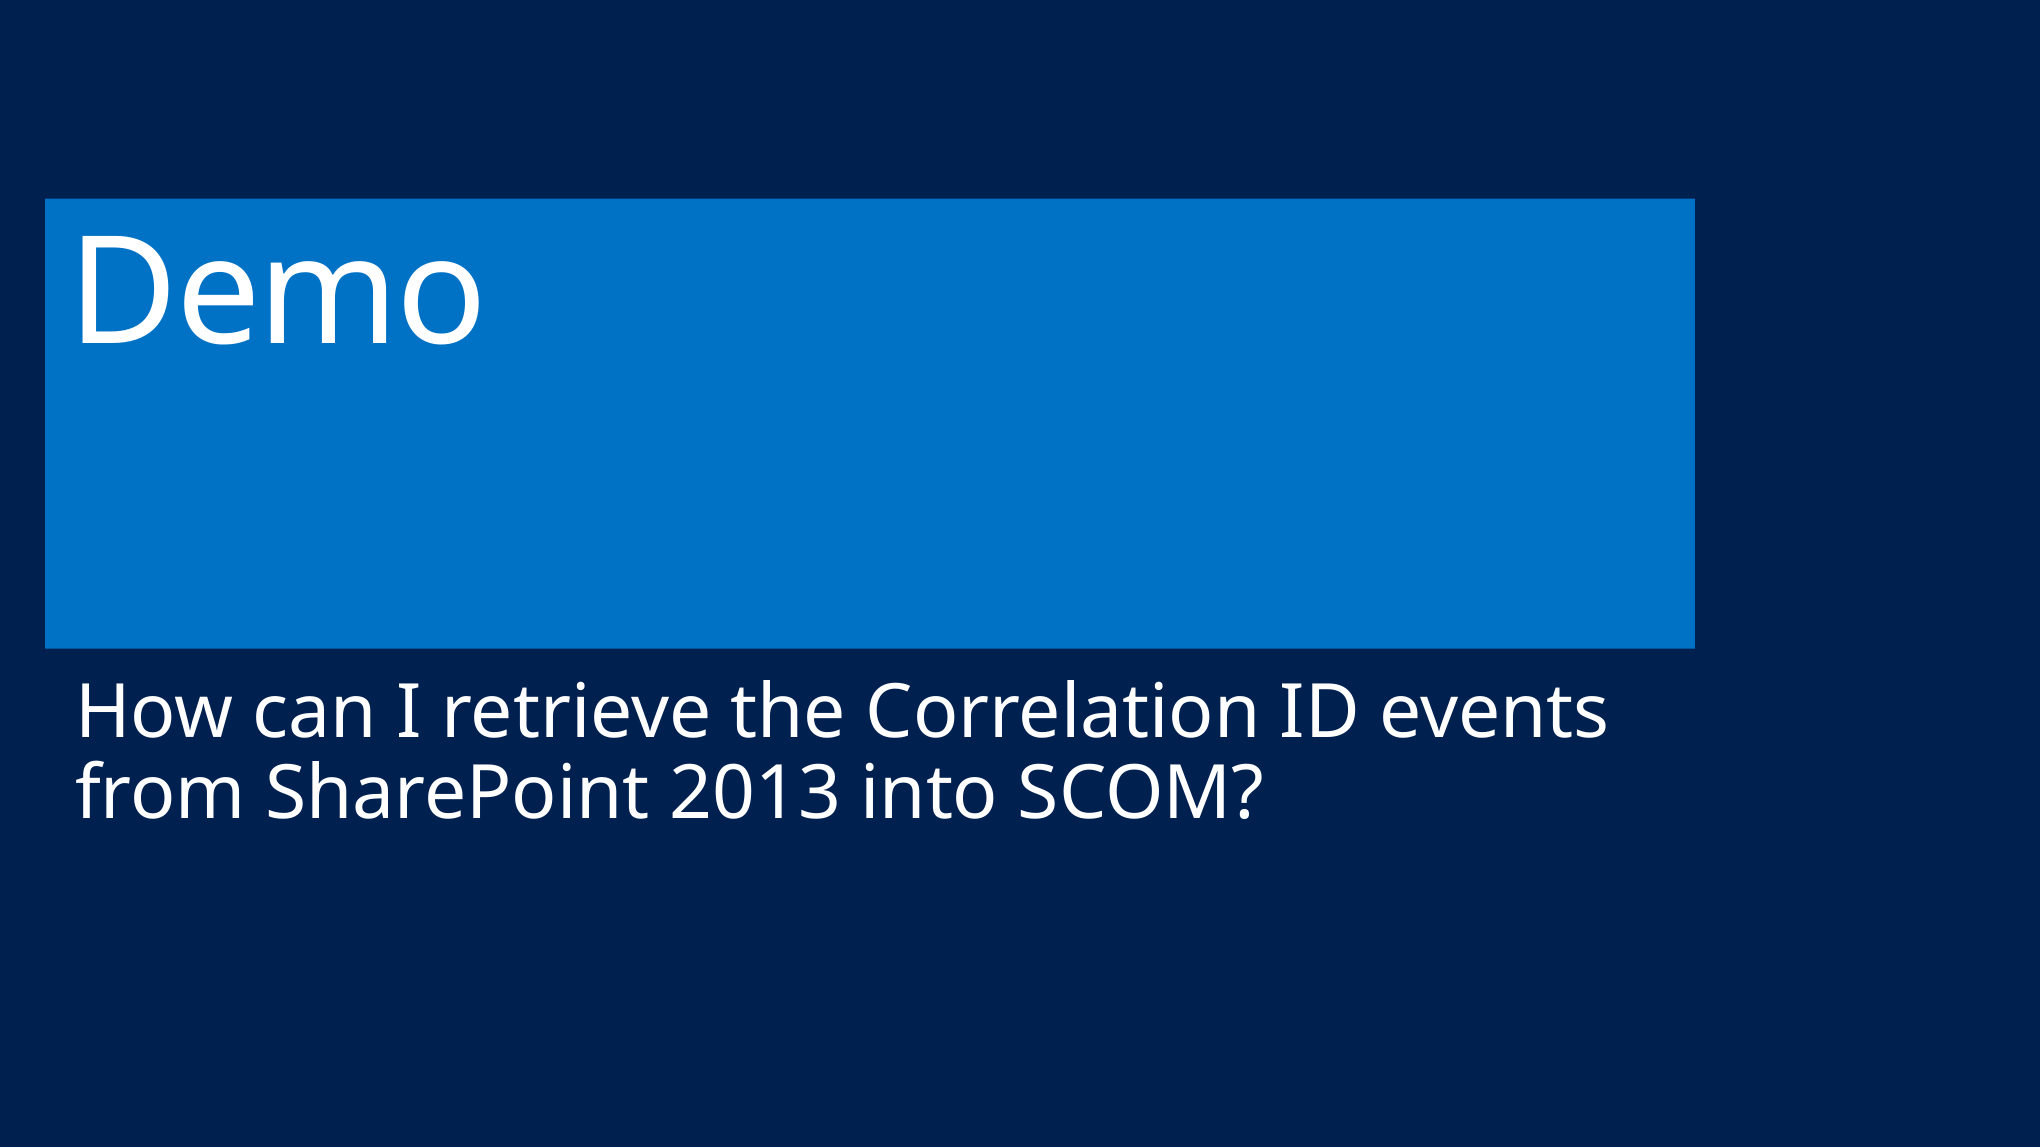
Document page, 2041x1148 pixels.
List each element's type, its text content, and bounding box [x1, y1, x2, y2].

title Demo [45, 198, 1695, 648]
list How can I retrieve the Correlation ID events from SharePoint 2013 into SCOM? [45, 648, 1696, 949]
